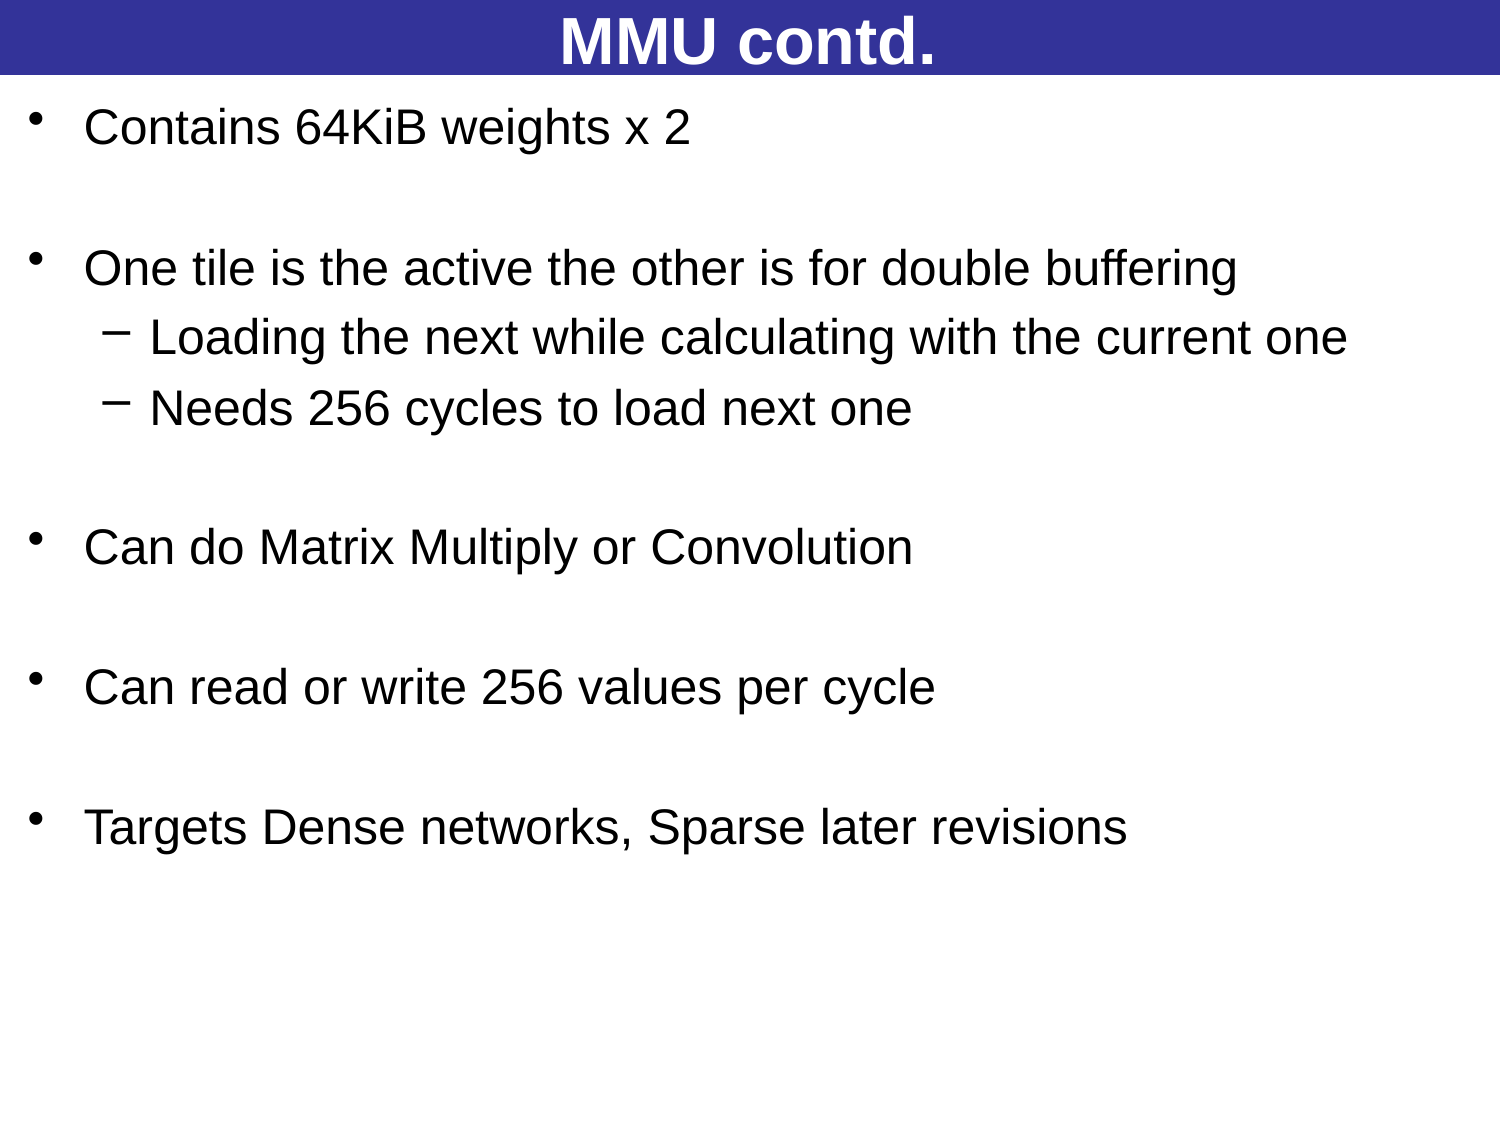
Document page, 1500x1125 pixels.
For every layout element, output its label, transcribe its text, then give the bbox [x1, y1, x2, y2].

title MMU contd. [0, 0, 1500, 75]
list Contains 64KiB weights x 2 One tile is the active the other is for double buffering Loading the next while calculating with the current one Needs 256 cycles to load next one Can do Matrix Multiply or Convolution Can read or write 256 values per cycle Targets Dense networks, Sparse later revisions [12, 87, 1488, 1088]
